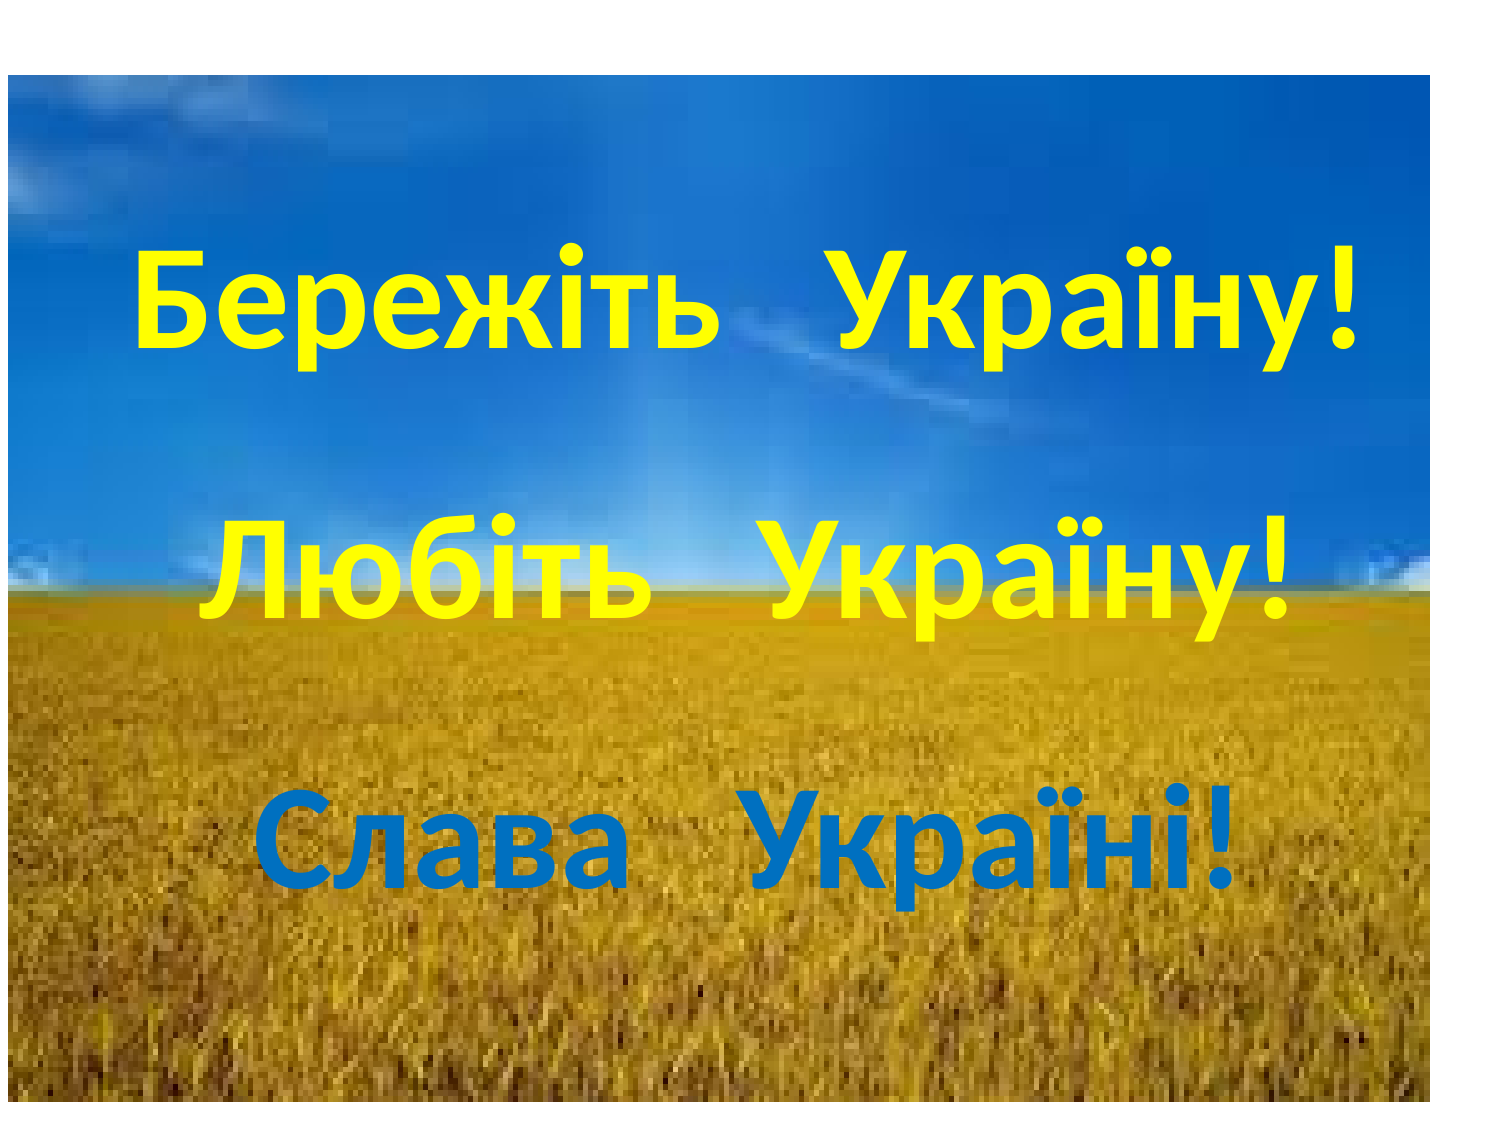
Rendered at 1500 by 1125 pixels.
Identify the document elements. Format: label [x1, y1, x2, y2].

list [8, 75, 1430, 1102]
